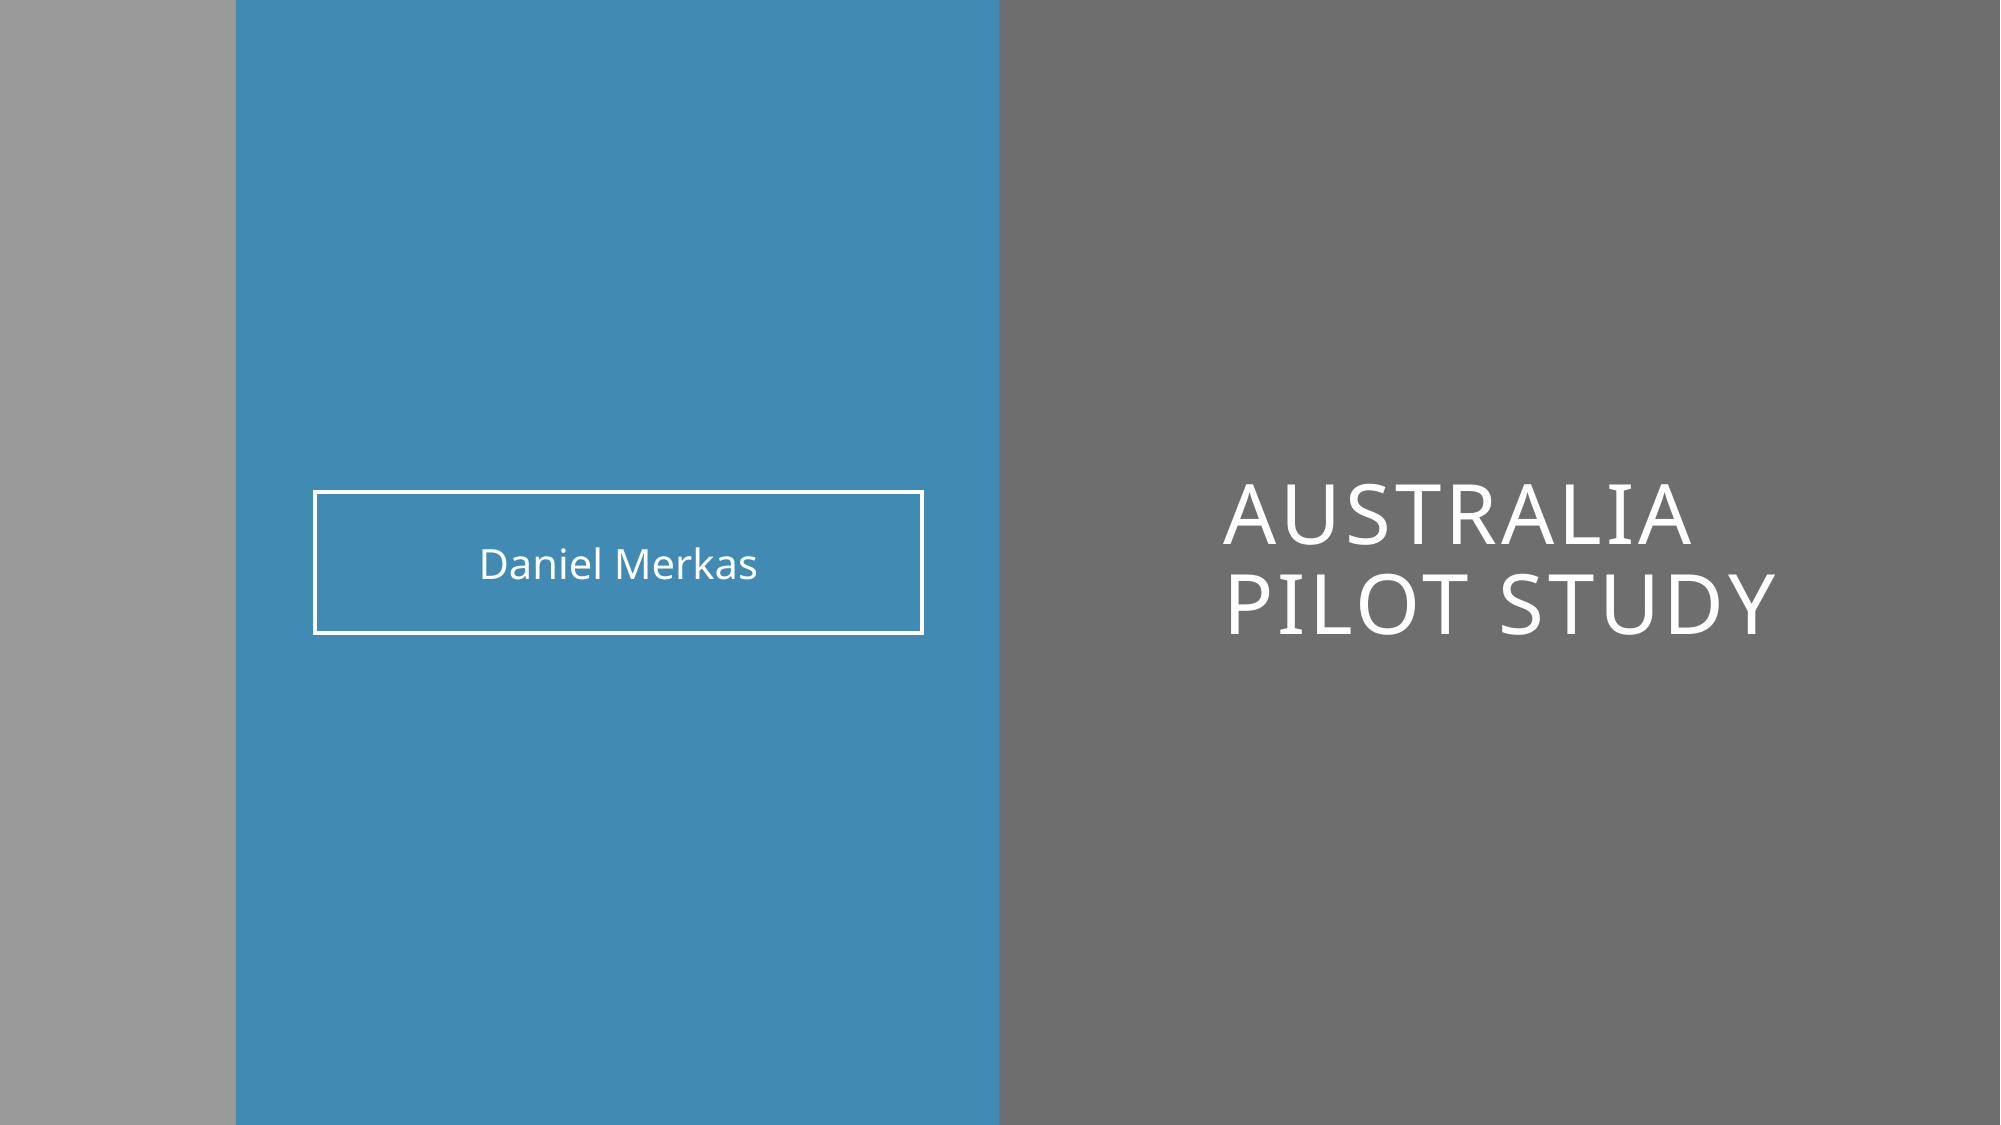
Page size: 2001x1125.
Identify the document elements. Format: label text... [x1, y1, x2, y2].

text_box [0, 0, 235, 1125]
text_box [235, 0, 1000, 1125]
subtitle Daniel Merkas [314, 491, 923, 634]
title Australia Pilot Study [1128, 159, 1871, 966]
